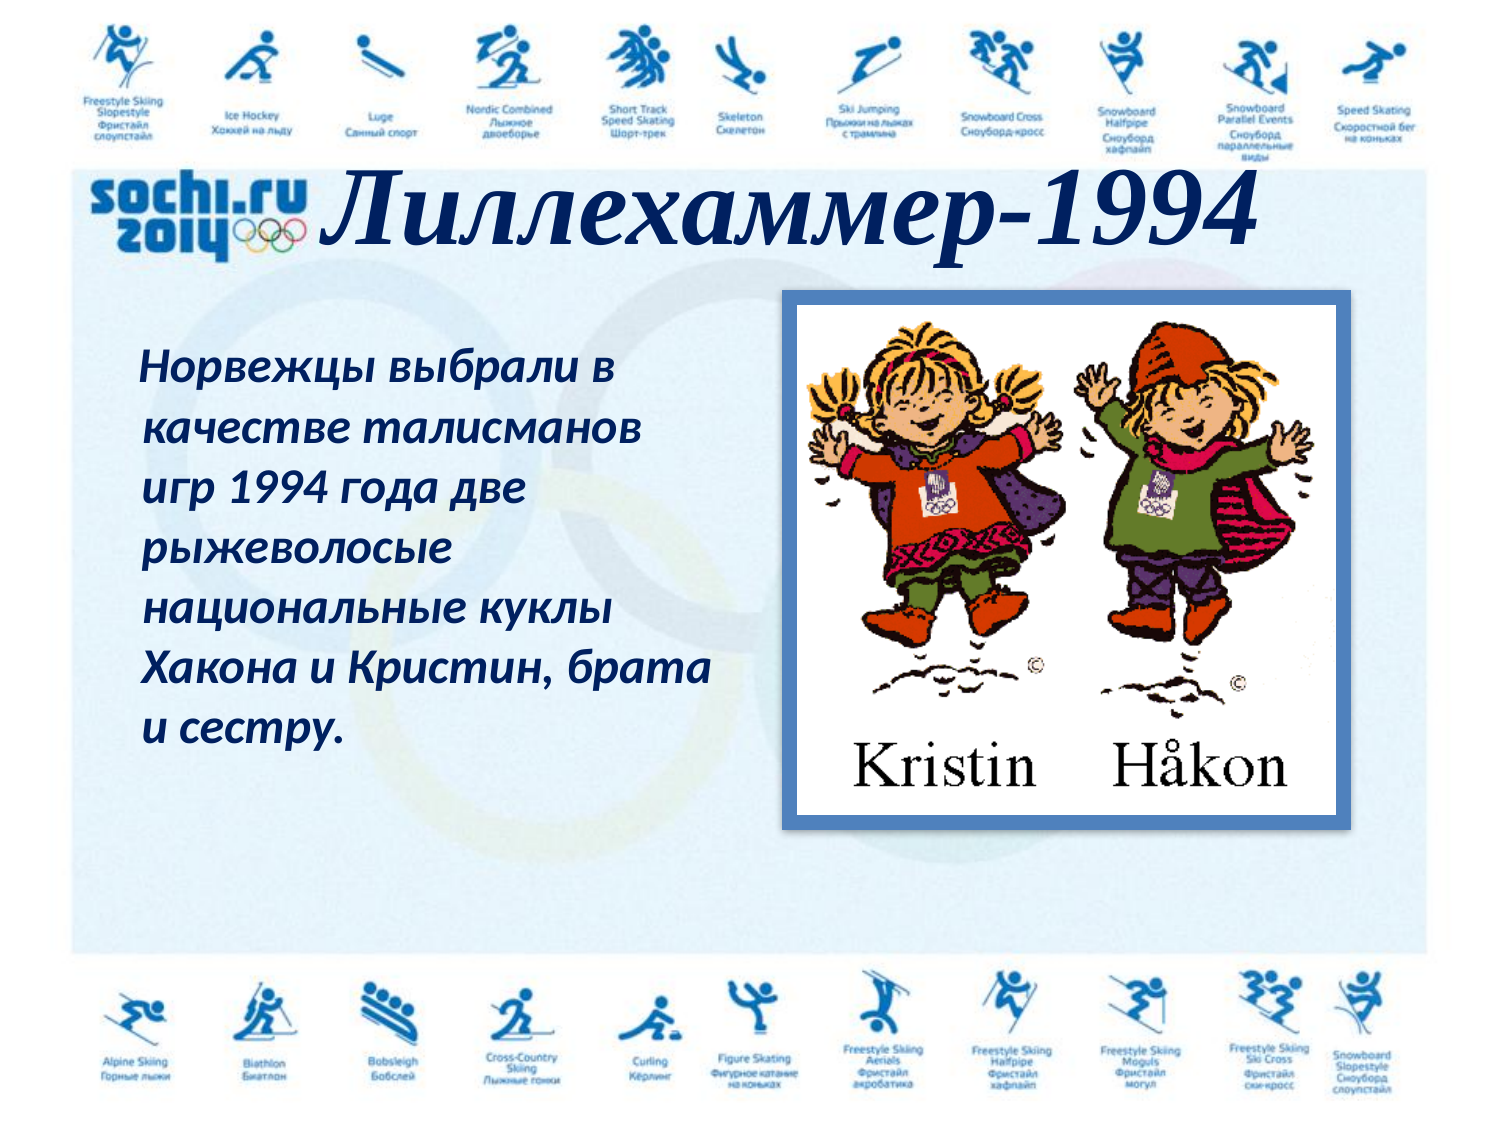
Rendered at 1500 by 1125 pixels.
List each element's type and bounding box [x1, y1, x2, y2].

list [796, 304, 1337, 816]
picture [0, 0, 1500, 1125]
